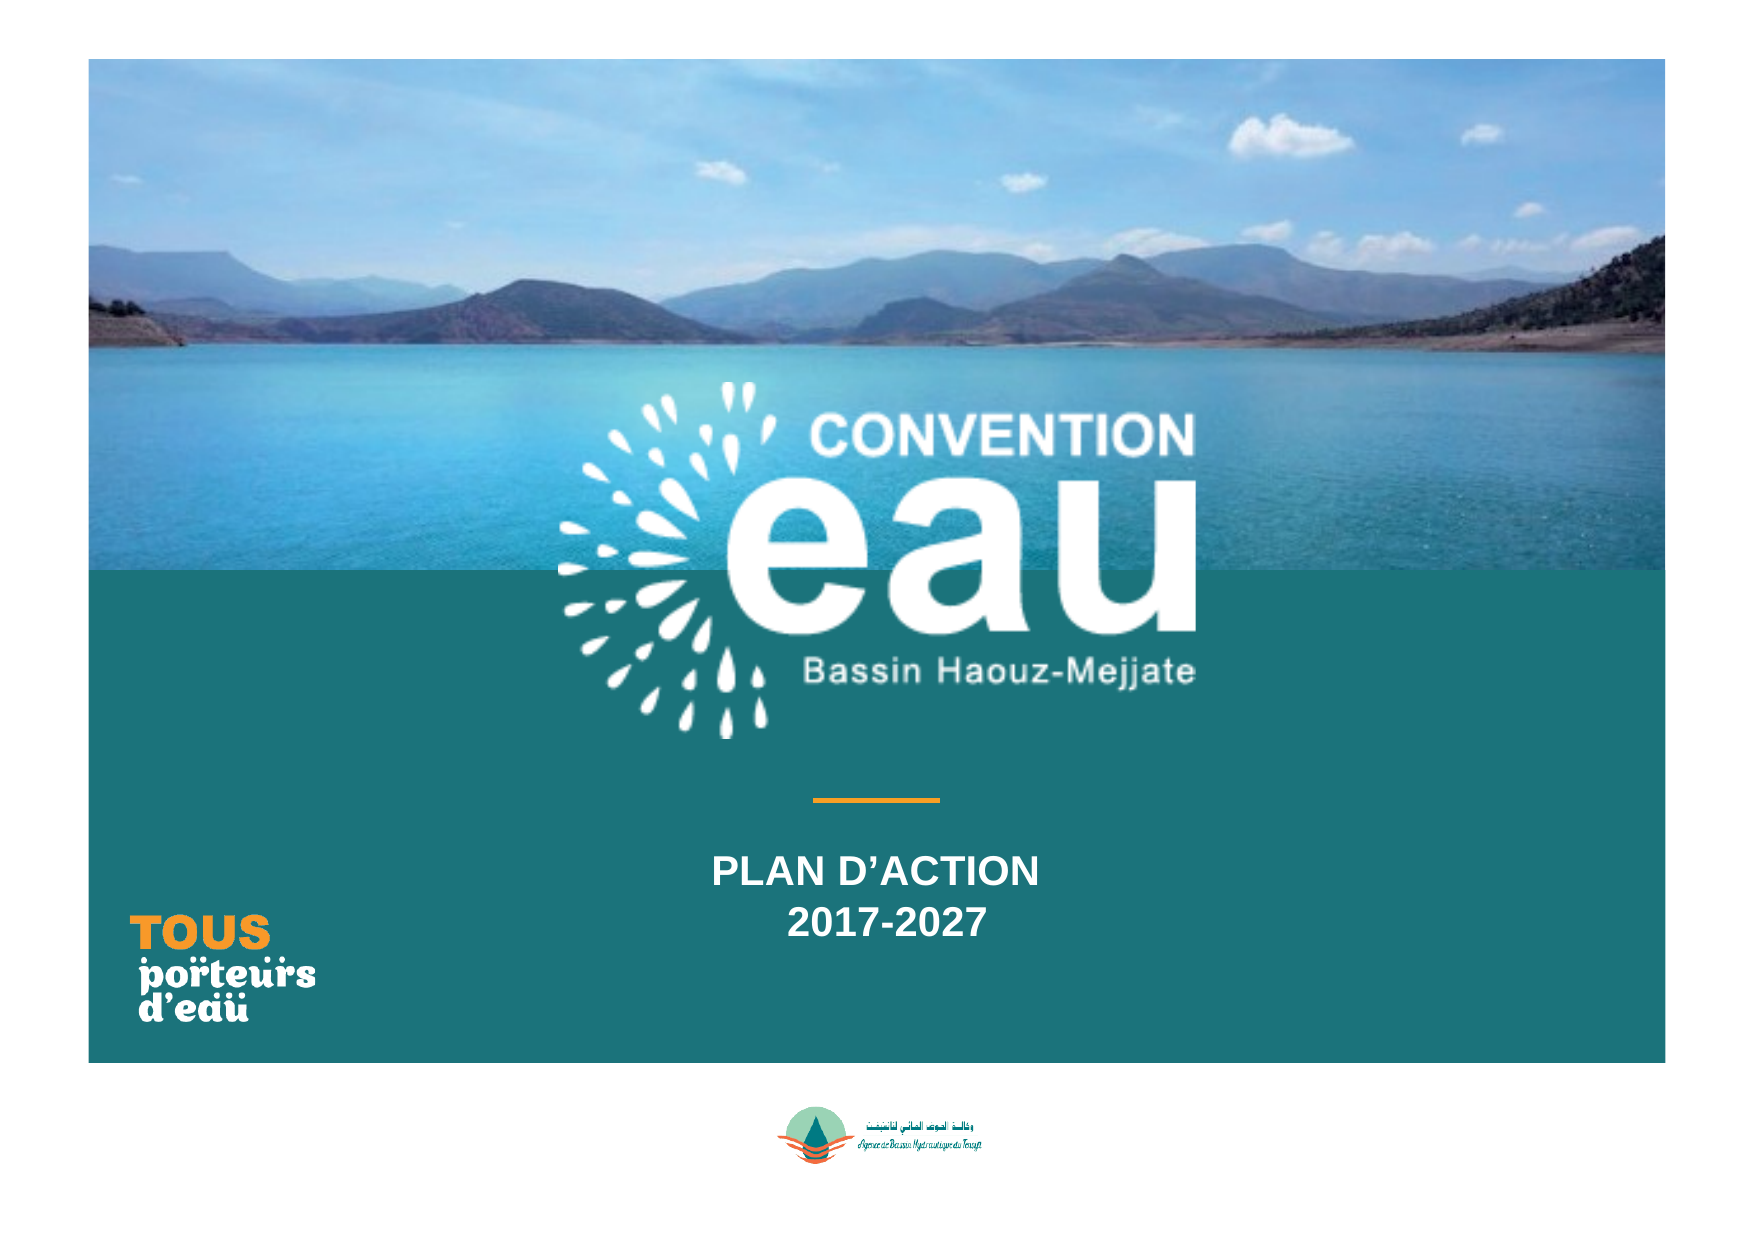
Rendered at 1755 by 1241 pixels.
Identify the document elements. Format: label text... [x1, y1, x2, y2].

text_box [88, 59, 1666, 570]
text_box [88, 570, 1666, 1063]
text_box [129, 914, 316, 1022]
text_box [558, 382, 1196, 739]
text_box PLAN D’ACTION 2017-2027 [709, 841, 1045, 945]
text_box [755, 1104, 1003, 1165]
